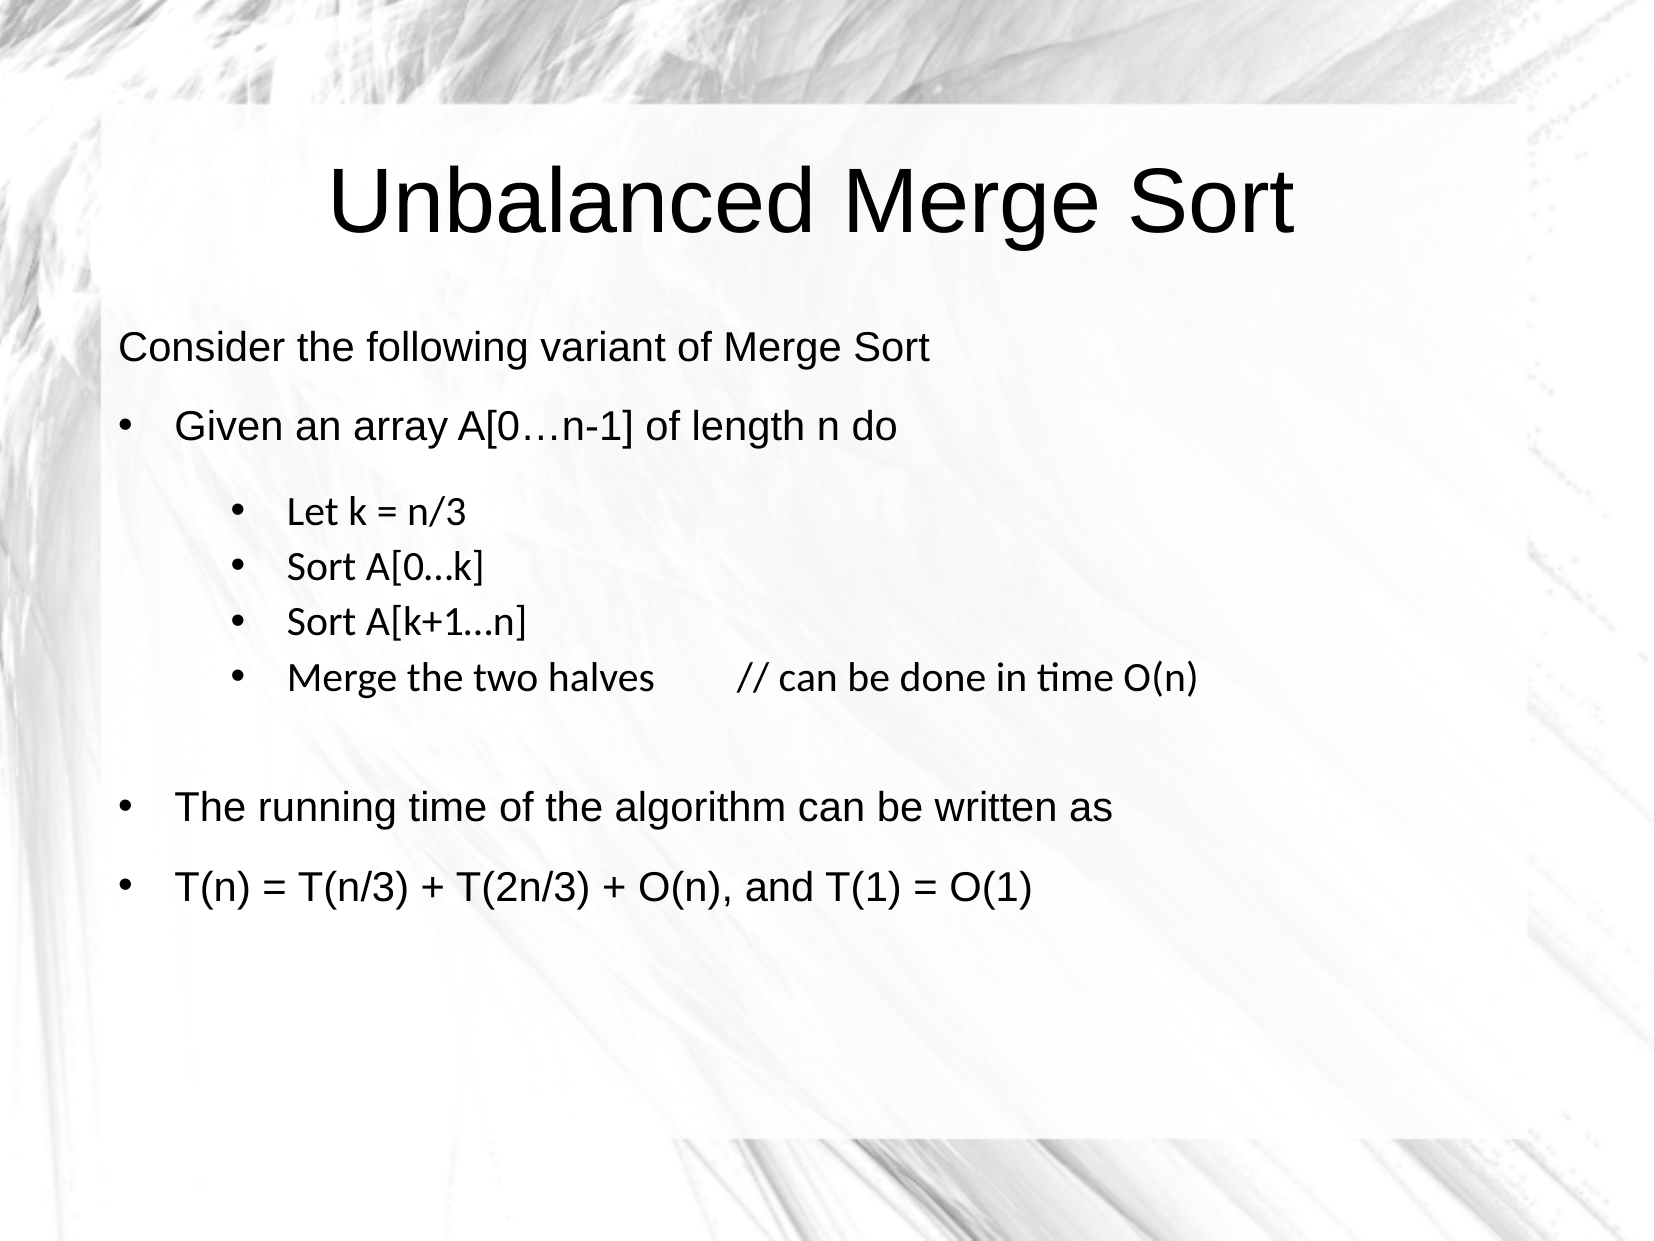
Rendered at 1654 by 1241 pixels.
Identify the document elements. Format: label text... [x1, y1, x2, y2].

title Unbalanced Merge Sort [118, 112, 1506, 281]
picture [0, 0, 1654, 1241]
list Consider the following variant of Merge Sort Given an array A[0…n-1] of length n do Let k = n/3 Sort A[0…k] Sort A[k+1…n] Merge the two halves // can be done in time O(n) The running time of the algorithm can be written as T(n) = T(n/3) + T(2n/3) + O(n), and T(1) = O(1) [118, 319, 1571, 1102]
